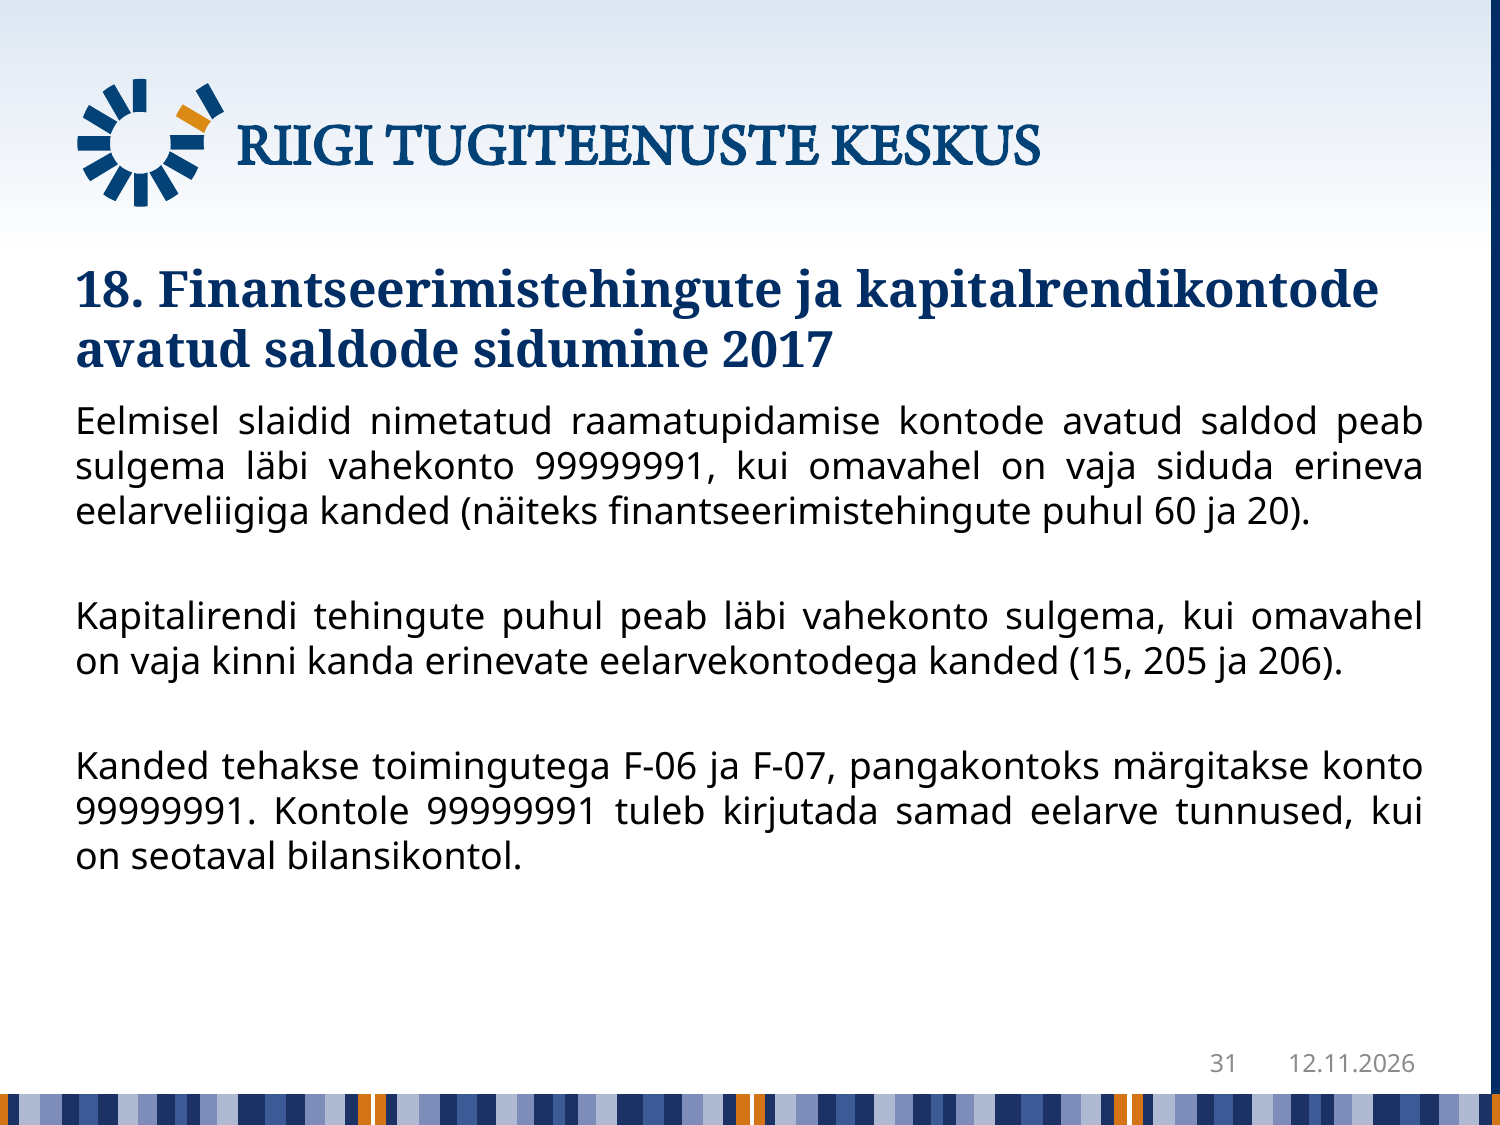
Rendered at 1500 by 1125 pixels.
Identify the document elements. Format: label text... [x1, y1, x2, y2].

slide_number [1269, 1035, 1431, 1095]
title 18. Finantseerimistehingute ja kapitalrendikontode avatud saldode sidumine 2017 [75, 257, 1425, 397]
list Eelmisel slaidid nimetatud raamatupidamise kontode avatud saldod peab sulgema läbi vahekonto 99999991, kui omavahel on vaja siduda erineva eelarveliigiga kanded (näiteks finantseerimistehingute puhul 60 ja 20). Kapitalirendi tehingute puhul peab läbi vahekonto sulgema, kui omavahel on vaja kinni kanda erinevate eelarvekontodega kanded (15, 205 ja 206). Kanded tehakse toimingutega F-06 ja F-07, pangakontoks märgitakse konto 99999991. Kontole 99999991 tuleb kirjutada samad eelarve tunnused, kui on seotaval bilansikontol. [75, 397, 1425, 1012]
slide_number 31 [1139, 1035, 1254, 1095]
